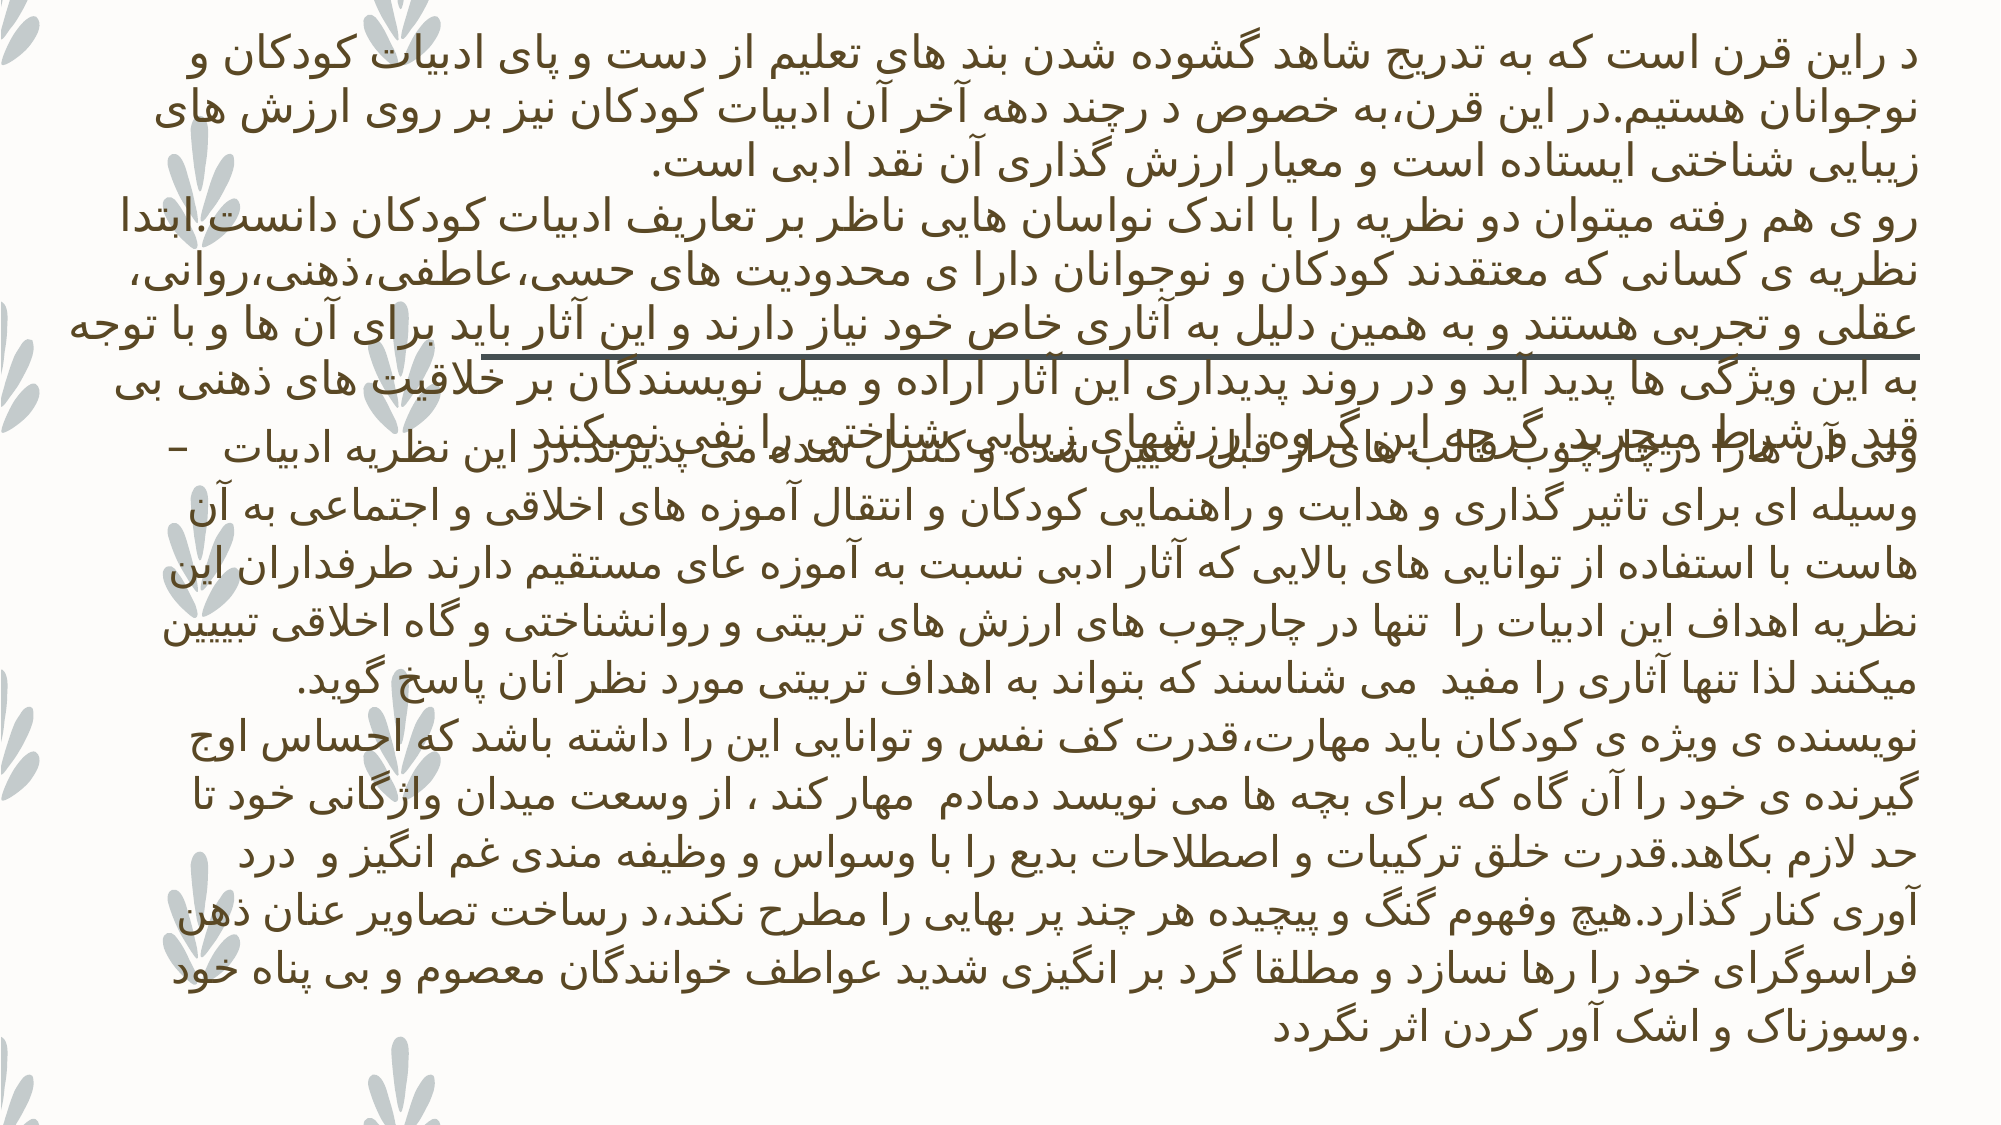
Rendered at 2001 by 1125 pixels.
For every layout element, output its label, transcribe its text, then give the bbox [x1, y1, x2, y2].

list ولی آن هارا درچارچوب قالب های از قبل تعیین شده و کنترل شده می پذیرند.در این نظریه ادبیات وسیله ای برای تاثیر گذاری و هدایت و راهنمایی کودکان و انتقال آموزه های اخلاقی و اجتماعی به آن هاست با استفاده از توانایی های بالایی که آثار ادبی نسبت به آموزه عای مستقیم دارند طرفداران این نظریه اهداف این ادبیات را تنها در چارچوب های ارزش های تربیتی و روانشناختی و گاه اخلاقی تبییین میکنند لذا تنها آثاری را مفید می شناسند که بتواند به اهداف تربیتی مورد نظر آنان پاسخ گوید. نویسنده ی ویژه ی کودکان باید مهارت،قدرت کف نفس و توانایی این را داشته باشد که احساس اوج گیرنده ی خود را آن گاه که برای بچه ها می نویسد دمادم مهار کند ، از وسعت میدان واژگانی خود تا حد لازم بکاهد.قدرت خلق ترکیبات و اصطلاحات بدیع را با وسواس و وظیفه مندی غم انگیز و درد آوری کنار گذارد.هیچ وفهوم گنگ و پیچیده هر چند پر بهایی را مطرح نکند،د رساخت تصاویر عنان ذهن فراسوگرای خود را رها نسازد و مطلقا گرد بر انگیزی شدید عواطف خوانندگان معصوم و بی پناه خود وسوزناک و اشک آور کردن اثر نگردد. [92, 405, 1937, 1065]
title د راین قرن است که به تدریج شاهد گشوده شدن بند های تعلیم از دست و پای ادبیات کودکان و نوجوانان هستیم.در این قرن،به خصوص د رچند دهه آخر آن ادبیات کودکان نیز بر روی ارزش های زیبایی شناختی ایستاده است و معیار ارزش گذاری آن نقد ادبی است. رو ی هم رفته میتوان دو نظریه را با اندک نواسان هایی ناظر بر تعاریف ادبیات کودکان دانست.ابتدا نظریه ی کسانی که معتقدند کودکان و نوجوانان دارا ی محدودیت های حسی،عاطفی،ذهنی،روانی، عقلی و تجربی هستند و به همین دلیل به آثاری خاص خود نیاز دارند و این آثار باید برای آن ها و با توجه به این ویژگی ها پدید آید و در روند پدیداری این آثار اراده و میل نویسندگان بر خلاقیت های ذهنی بی قید و شرط میچربد. گرچه این گروه ارزشهای زیبایی شناختی را نفی نمیکنند [48, 17, 1937, 274]
